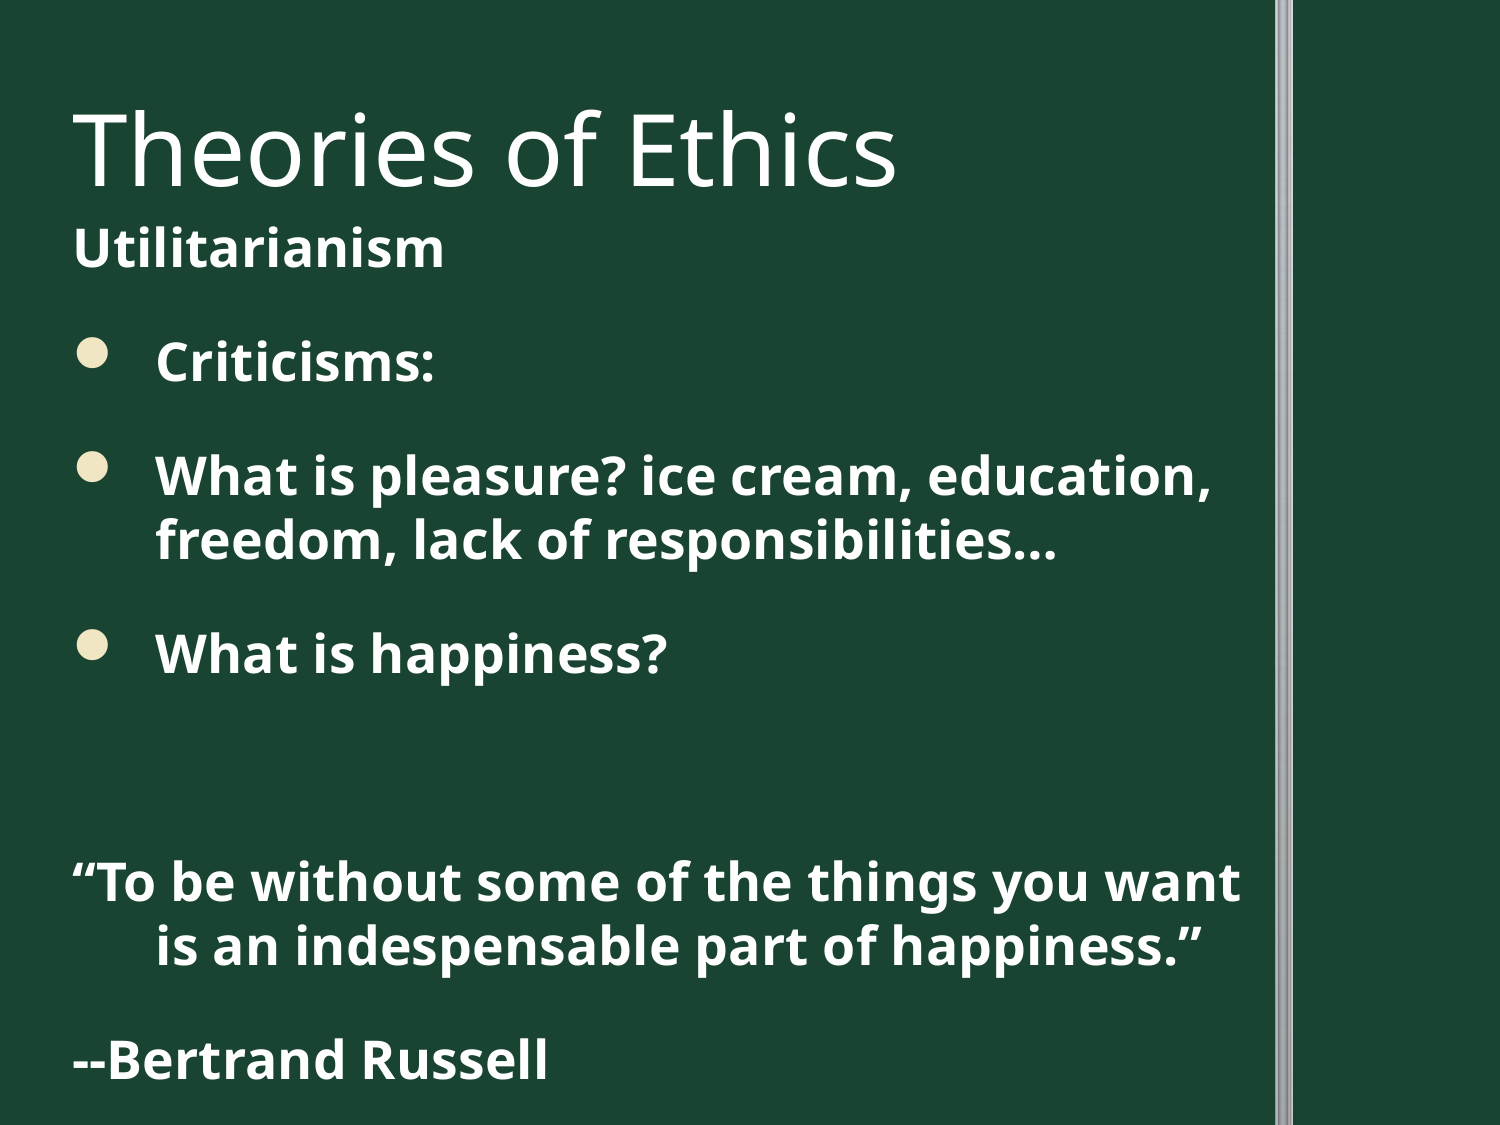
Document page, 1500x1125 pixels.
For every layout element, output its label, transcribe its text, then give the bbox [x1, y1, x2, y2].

list Utilitarianism Criticisms: What is pleasure? ice cream, education, freedom, lack of responsibilities… What is happiness? “To be without some of the things you want is an indespensable part of happiness.” --Bertrand Russell [57, 206, 1268, 1125]
title Theories of Ethics [57, 86, 1220, 206]
picture [1275, 0, 1293, 1125]
